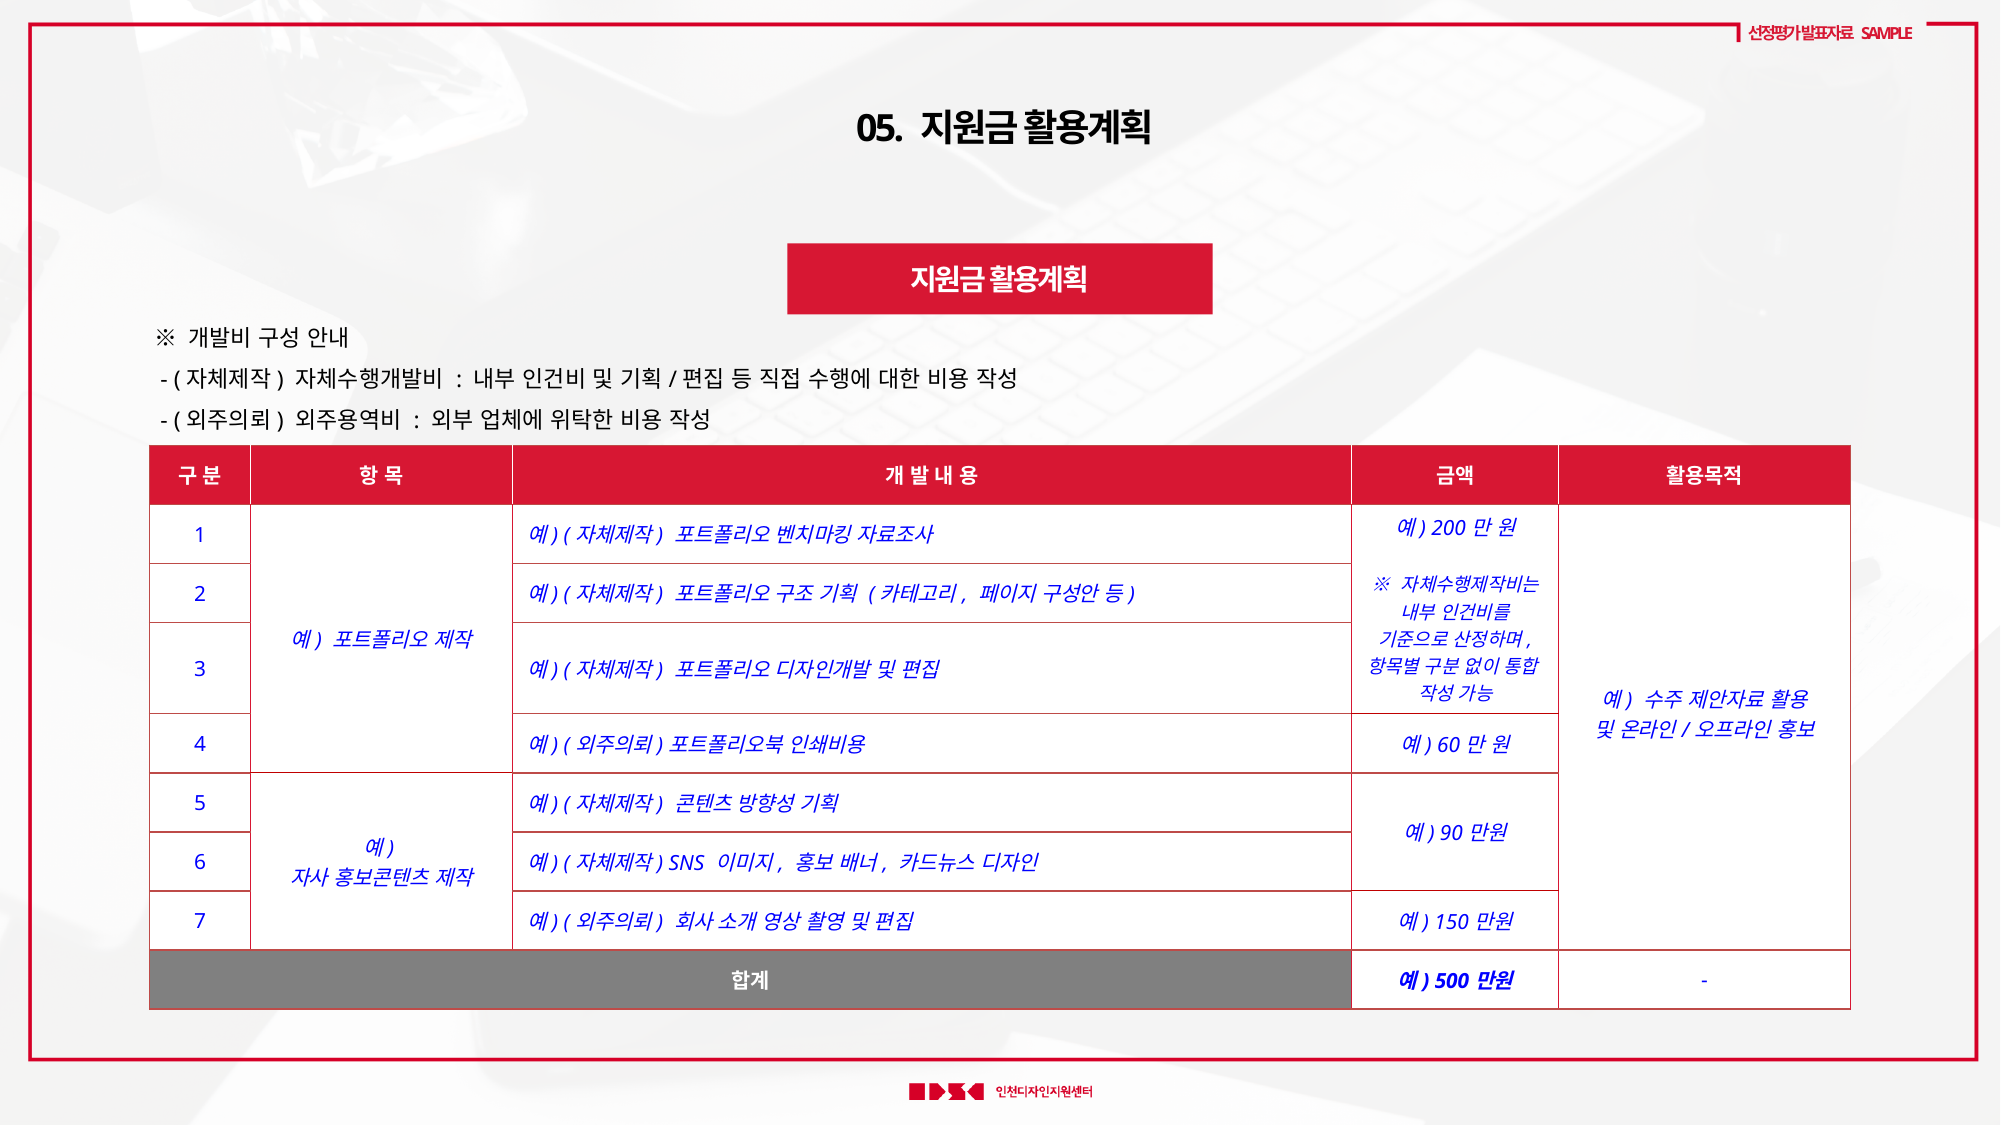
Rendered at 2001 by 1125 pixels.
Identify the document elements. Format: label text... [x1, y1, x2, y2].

table_cell 1 [150, 505, 250, 563]
table_cell 예) (자체제작) 포트폴리오 벤치마킹 자료조사 [513, 505, 1351, 563]
table_cell 예) 90만원 [1352, 774, 1558, 890]
table_cell 3 [150, 623, 250, 713]
table_cell 예) (자체제작) 포트폴리오 디자인개발 및 편집 [513, 623, 1351, 713]
text_box ※ 개발비 구성 안내 - (자체제작) 자체수행개발비 : 내부 인건비 및 기획/편집 등 직접 수행에 대한 비용 작성 - (외주의뢰) 외주용역비 : 외부 업체에 위탁한 비용 작성 [139, 302, 1581, 441]
table_cell 2 [150, 564, 250, 622]
table_header 금액 [1352, 446, 1558, 504]
table_cell 예) (자체제작) SNS 이미지, 홍보 배너, 카드뉴스 디자인 [513, 833, 1351, 890]
table_cell 예) 500만원 [1352, 951, 1558, 1008]
table_cell 6 [150, 833, 250, 890]
table_cell 예) 수주 제안자료 활용 및 온라인/오프라인 홍보 [1559, 505, 1850, 949]
table_cell 예) 200만 원 ※ 자체수행제작비는 내부 인건비를 기준으로 산정하며, 항목별 구분 없이 통합 작성 가능 [1352, 505, 1558, 713]
text_box 지원금 활용계획 [785, 241, 1215, 302]
table_cell 5 [150, 774, 250, 831]
table_cell 예) (자체제작) 콘텐츠 방향성 기획 [513, 774, 1351, 831]
table_cell 예) (자체제작) 포트폴리오 구조 기획 (카테고리, 페이지 구성안 등) [513, 564, 1351, 622]
table_header 항 목 [251, 446, 512, 504]
text_box 05. 지원금 활용계획 [448, 91, 1552, 161]
table_header 구 분 [150, 446, 250, 504]
table_cell 4 [150, 714, 250, 772]
picture [0, 0, 2001, 1125]
table_cell 예) 자사 홍보콘텐츠 제작 [251, 773, 512, 949]
table_cell 예) 60만 원 [1352, 714, 1558, 772]
table_header 활용목적 [1559, 446, 1850, 504]
table_cell 예) (외주의뢰) 회사 소개 영상 촬영 및 편집 [513, 892, 1351, 949]
table_cell 예) 150만원 [1352, 891, 1558, 949]
table_cell 합계 [150, 951, 1351, 1008]
table_cell 7 [150, 892, 250, 949]
text_box 선정평가 발표자료 SAMPLE [1725, 15, 1938, 51]
table_cell 예) (외주의뢰)포트폴리오북 인쇄비용 [513, 714, 1351, 772]
table_cell - [1559, 951, 1850, 1008]
table_header 개 발 내 용 [513, 446, 1351, 504]
table_cell 예) 포트폴리오 제작 [251, 505, 512, 772]
